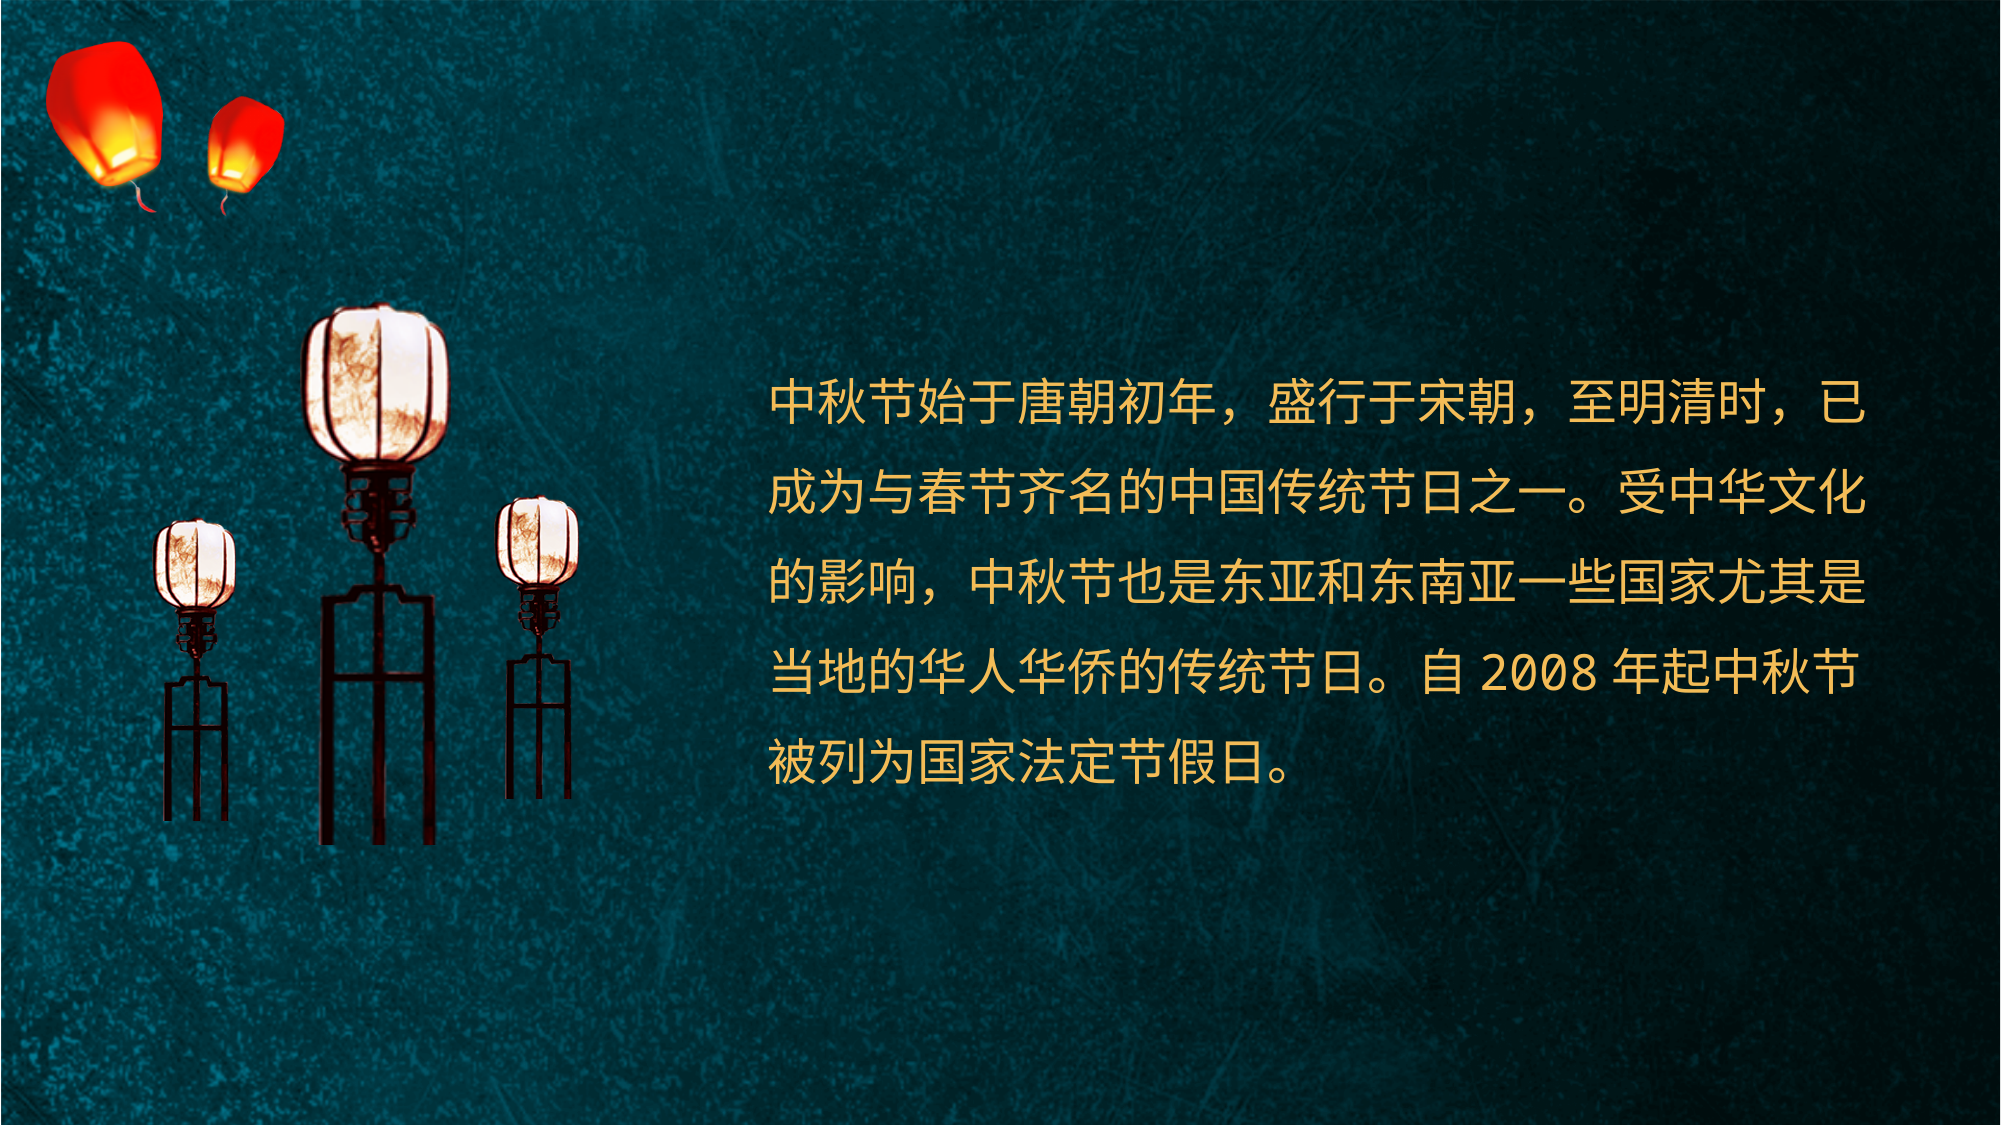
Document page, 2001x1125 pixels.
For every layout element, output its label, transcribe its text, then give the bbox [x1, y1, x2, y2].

text_box 中秋节始于唐朝初年，盛行于宋朝，至明清时，已成为与春节齐名的中国传统节日之一。受中华文化的影响，中秋节也是东亚和东南亚一些国家尤其是当地的华人华侨的传统节日。自2008年起中秋节被列为国家法定节假日。 [1563, 332, 1910, 798]
picture [3, 0, 1998, 1125]
